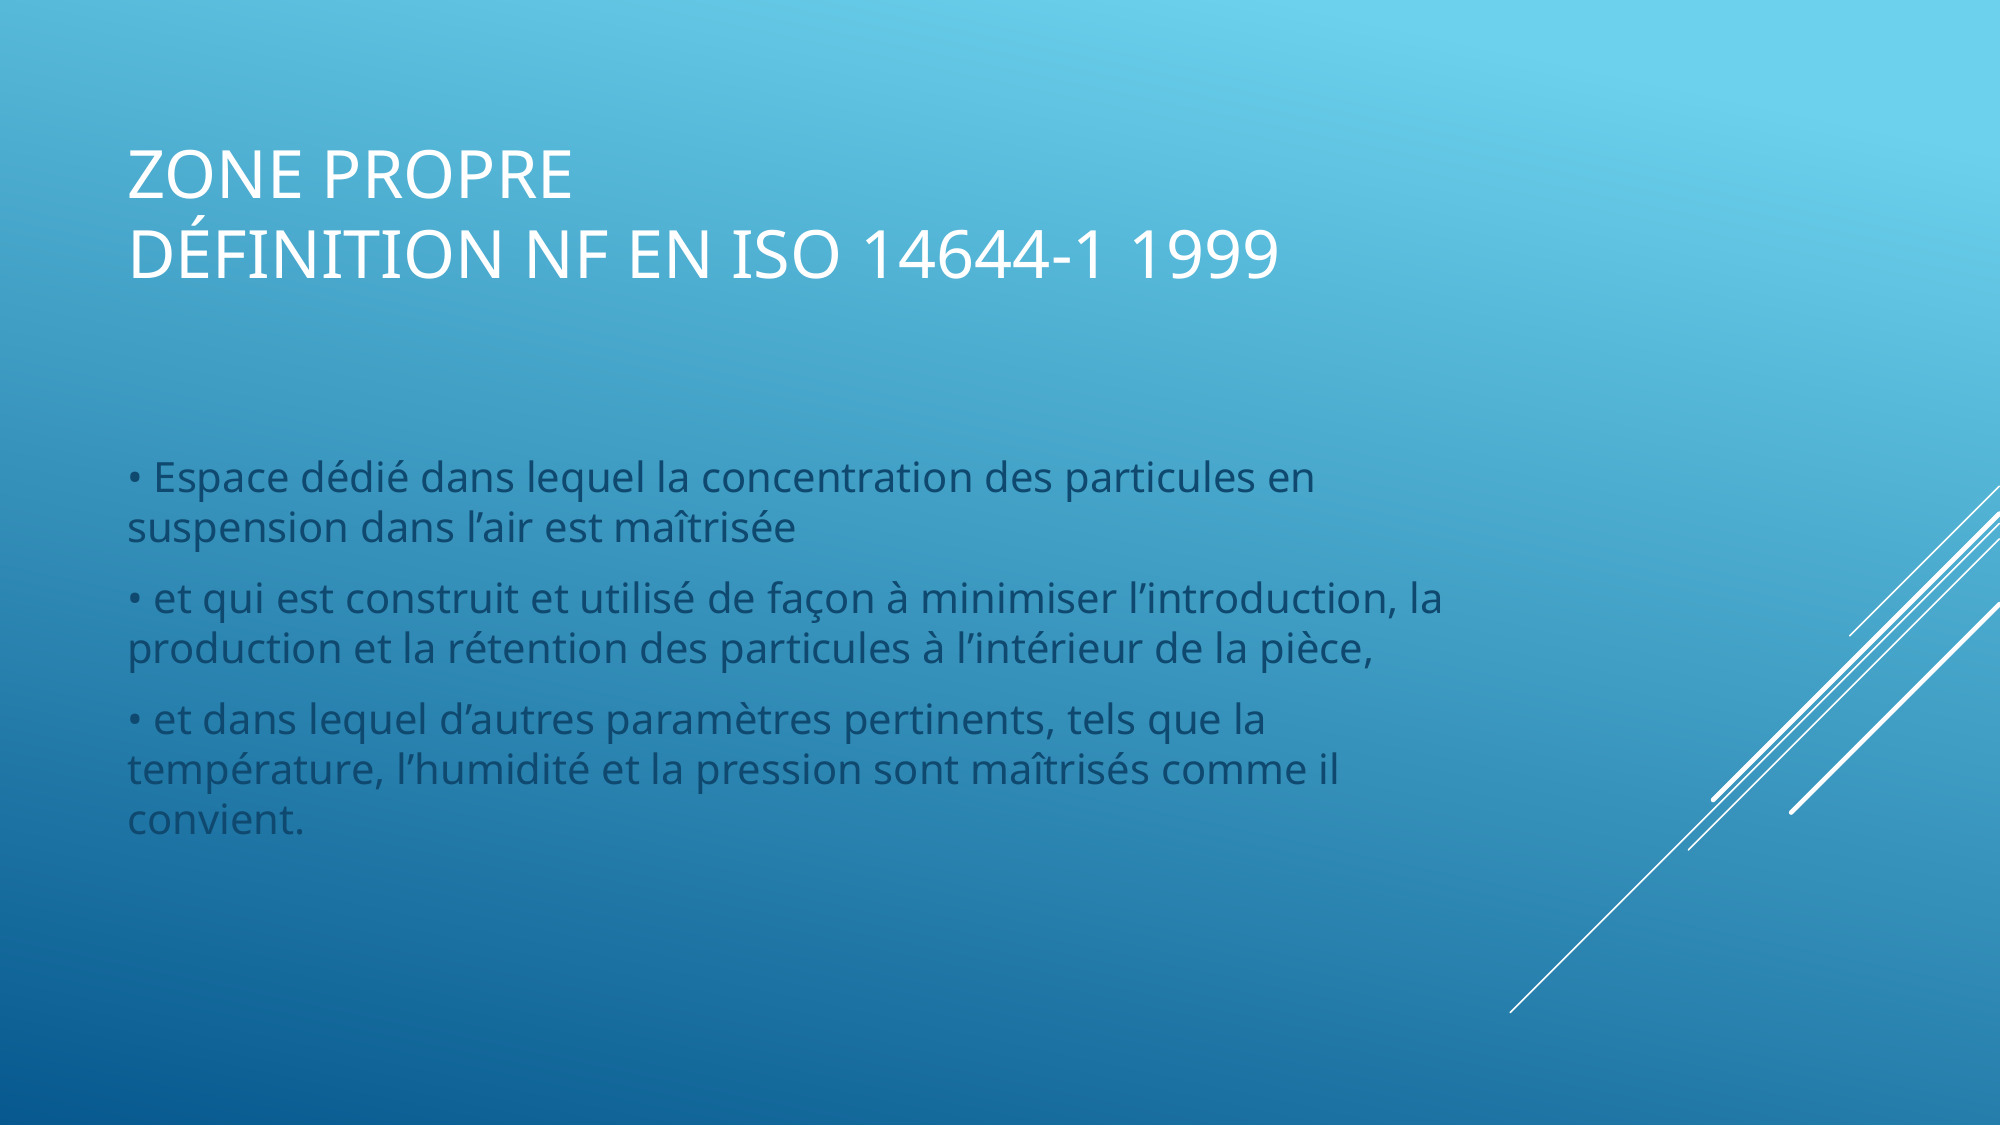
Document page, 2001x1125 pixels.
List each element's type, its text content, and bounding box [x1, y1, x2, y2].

list • Espace dédié dans lequel la concentration des particules en suspension dans l’air est maîtrisée • et qui est construit et utilisé de façon à minimiser l’introduction, la production et la rétention des particules à l’intérieur de la pièce, • et dans lequel d’autres paramètres pertinents, tels que la température, l’humidité et la pression sont maîtrisés comme il convient. [112, 310, 1513, 984]
title Zone propre Définition NF EN ISO 14644-1 1999 [112, 112, 1763, 311]
